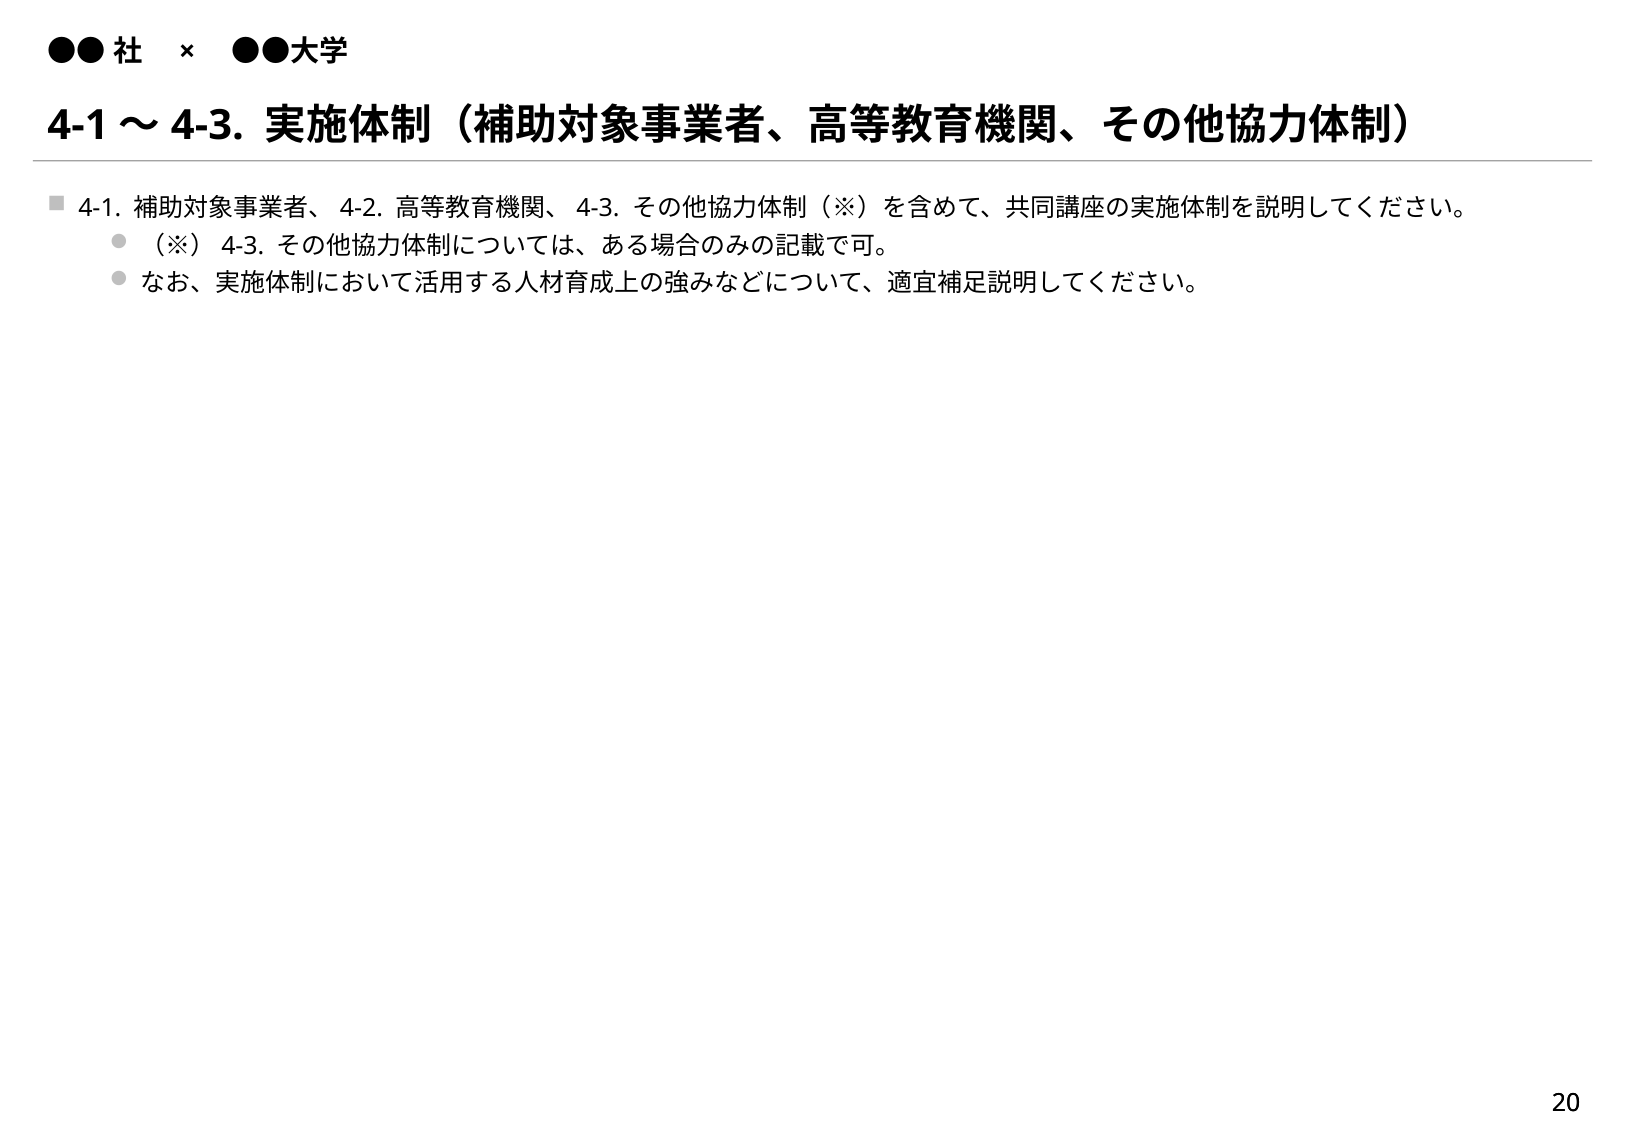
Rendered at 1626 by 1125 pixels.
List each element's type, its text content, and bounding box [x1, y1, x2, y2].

list 4-1～4-3. 実施体制（補助対象事業者、高等教育機関、その他協力体制） [32, 89, 1593, 155]
title ●●社 × ●●大学 [32, 25, 1593, 85]
list 4-1. 補助対象事業者、4-2. 高等教育機関、4-3. その他協力体制（※）を含めて、共同講座の実施体制を説明してください。 （※）4-3. その他協力体制については、ある場合のみの記載で可。 なお、実施体制において活用する人材育成上の強みなどについて、適宜補足説明してください。 [32, 184, 1593, 837]
